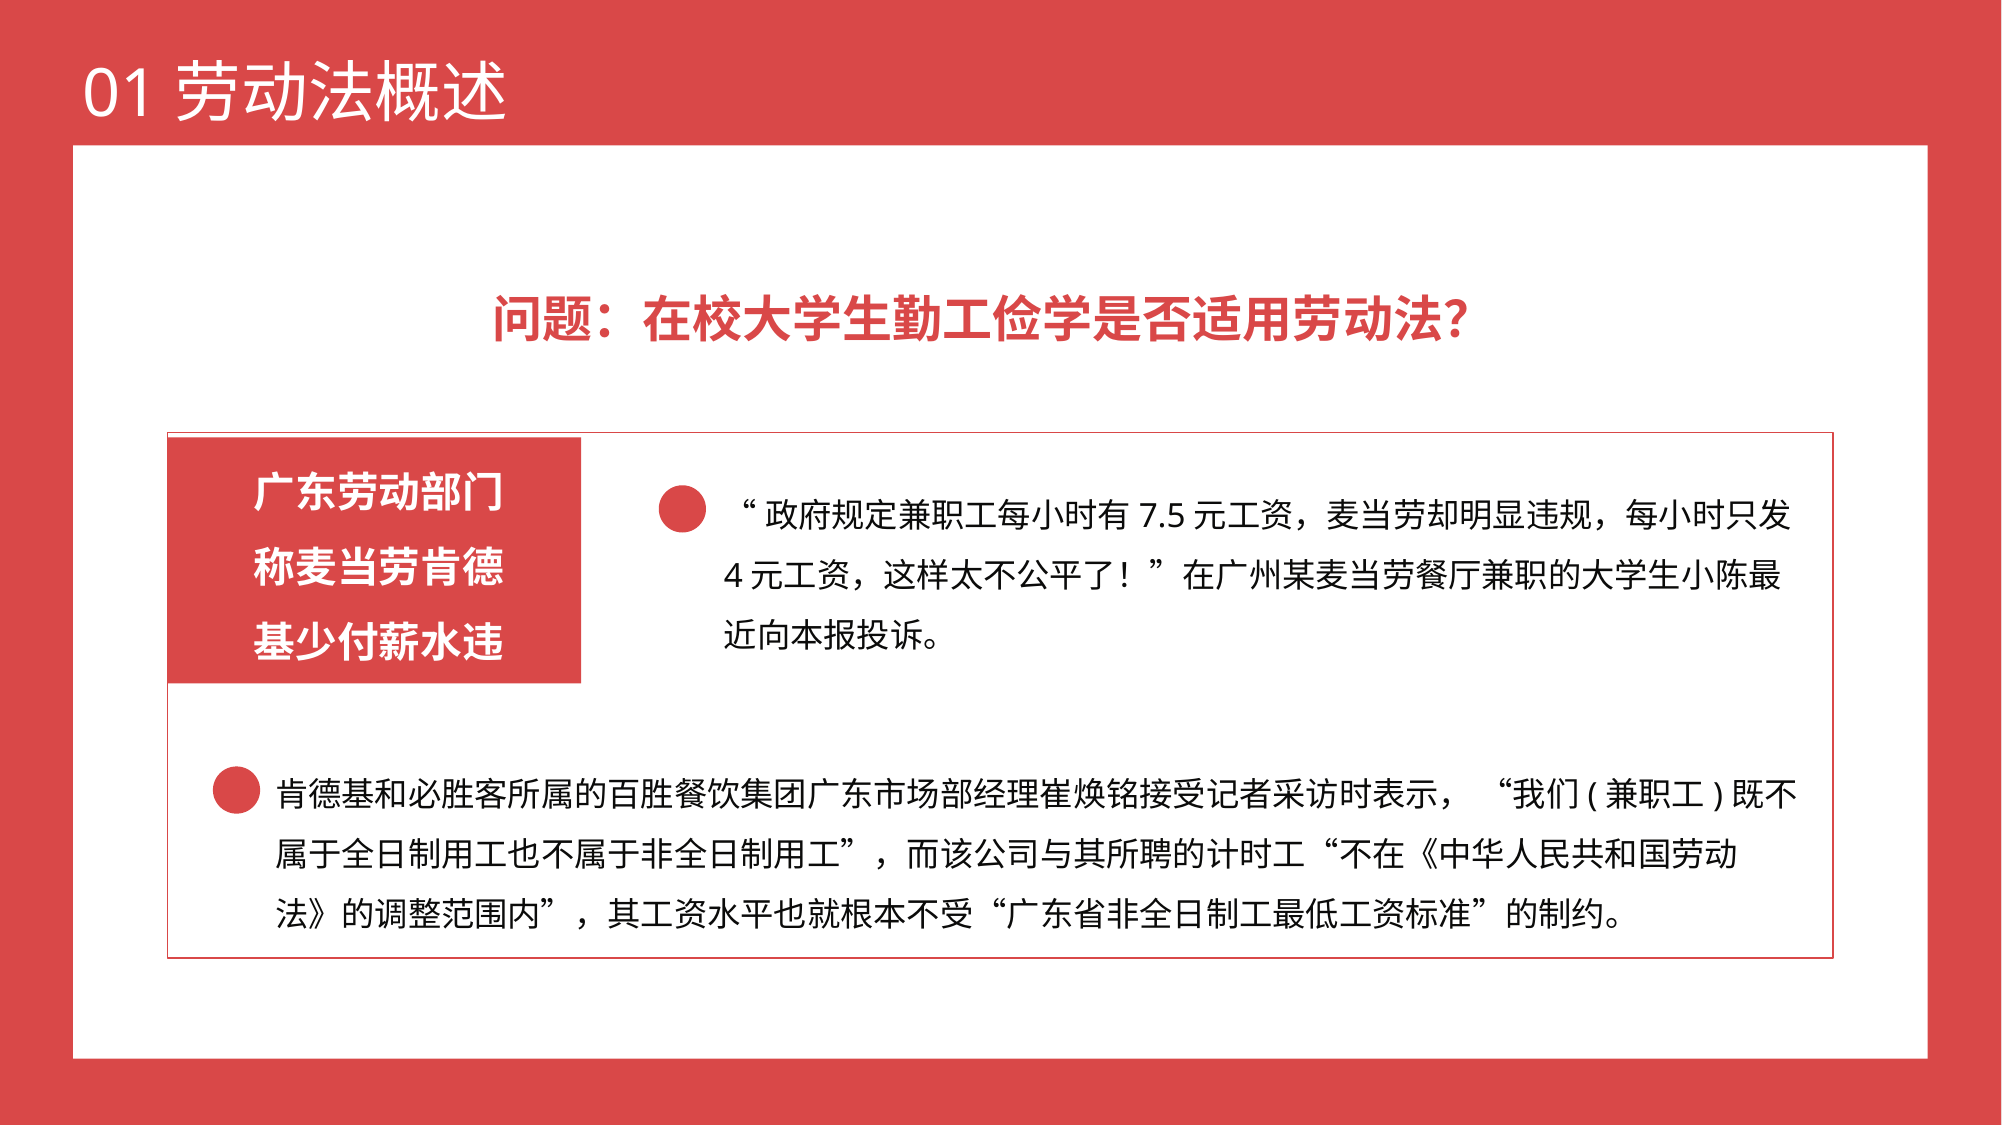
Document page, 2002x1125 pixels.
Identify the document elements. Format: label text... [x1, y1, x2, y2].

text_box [167, 432, 1834, 1050]
text_box 问题：在校大学生勤工俭学是否适用劳动法？ [477, 250, 1524, 348]
